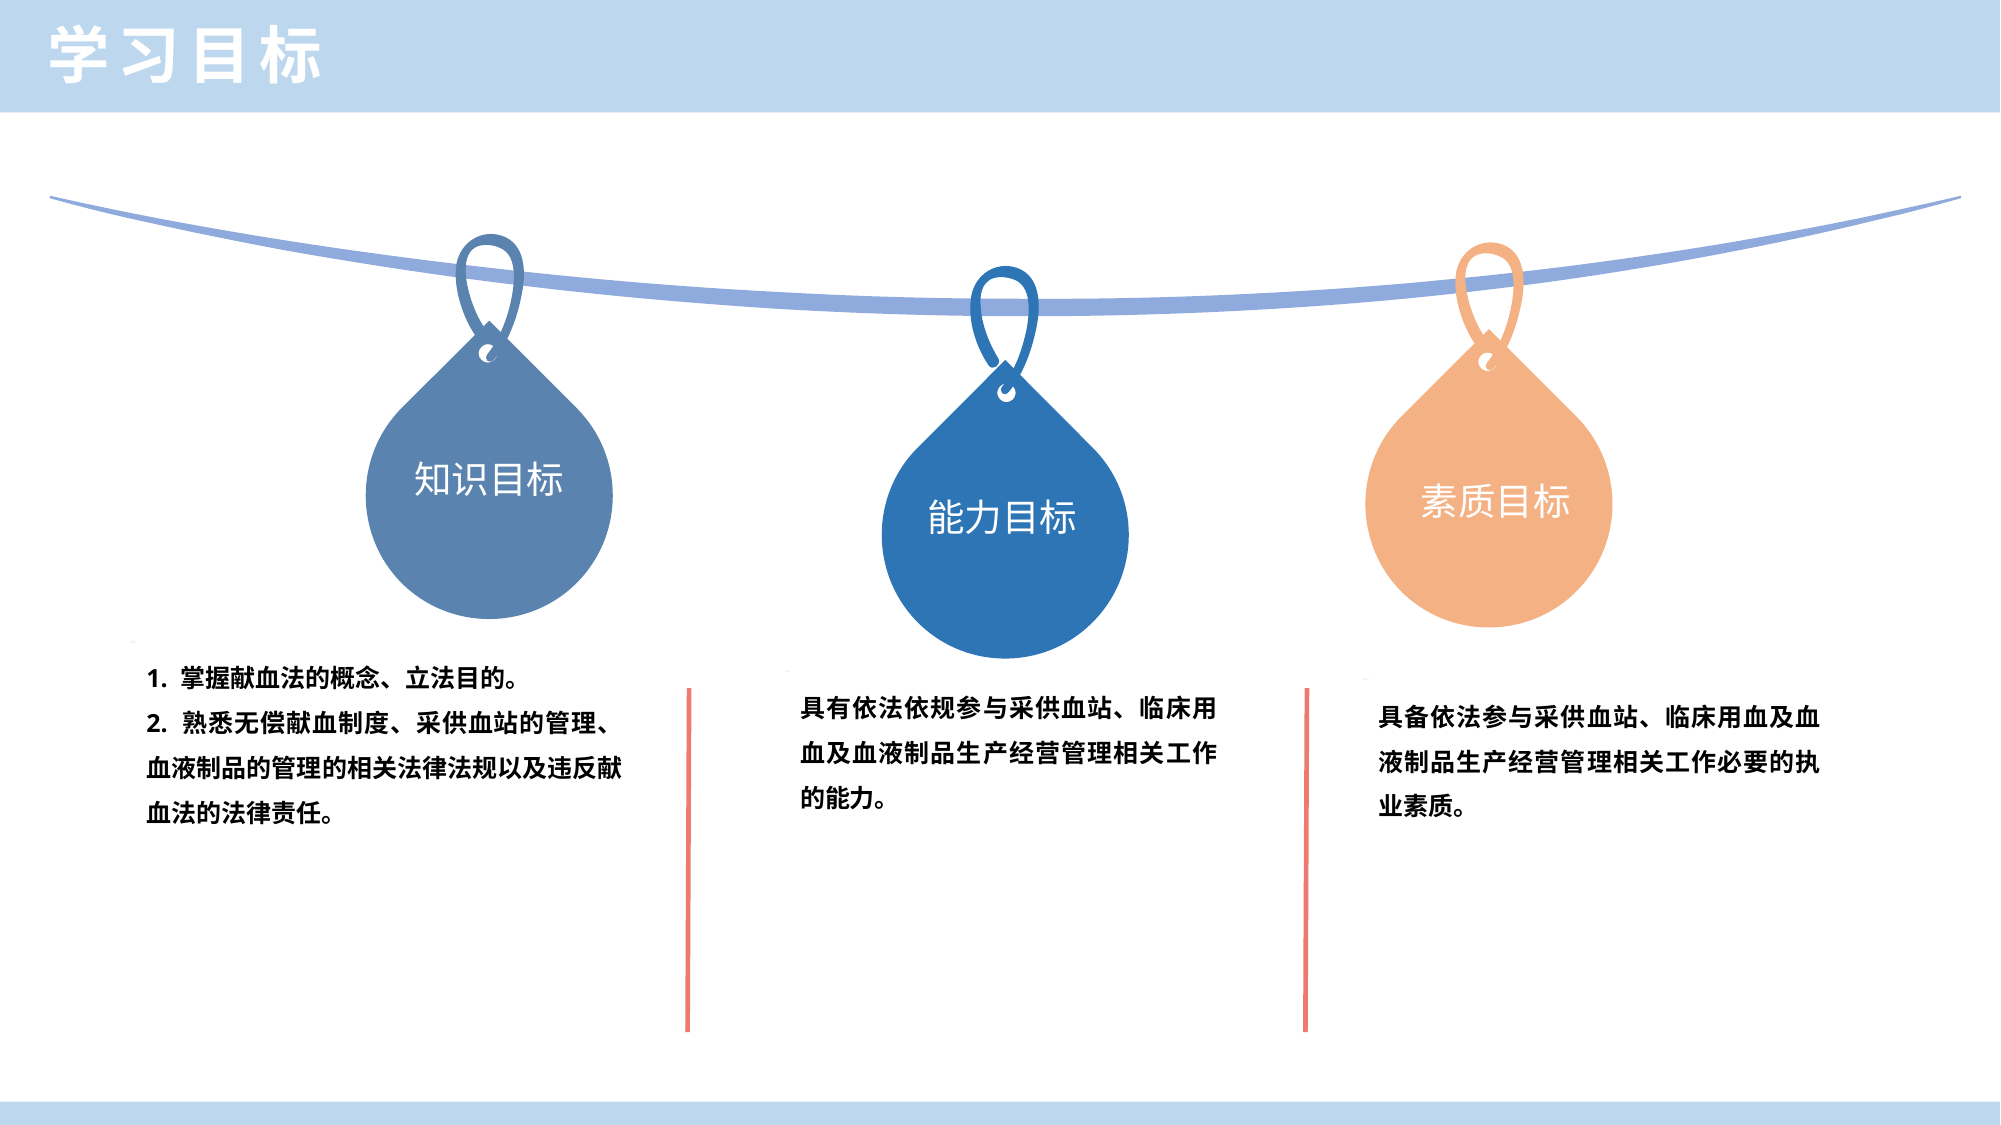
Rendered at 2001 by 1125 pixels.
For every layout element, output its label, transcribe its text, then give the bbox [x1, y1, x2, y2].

text_box [1141, 287, 1353, 315]
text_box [1353, 236, 1625, 640]
text_box 学习目标 [35, 9, 334, 97]
text_box [625, 281, 869, 314]
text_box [353, 228, 625, 632]
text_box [869, 260, 1141, 671]
text_box [1625, 195, 1962, 271]
text_box [49, 195, 353, 262]
text_box 1. 掌握献血法的概念、立法目的。 2. 熟悉无偿献血制度、采供血站的管理、血液制品的管理的相关法律法规以及违反献血法的法律责任。 [131, 640, 639, 835]
text_box 具有依法依规参与采供血站、临床用血及血液制品生产经营管理相关工作的能力。 [785, 670, 1233, 821]
text_box 具备依法参与采供血站、临床用血及血液制品生产经营管理相关工作必要的执业素质。 [1363, 678, 1836, 829]
